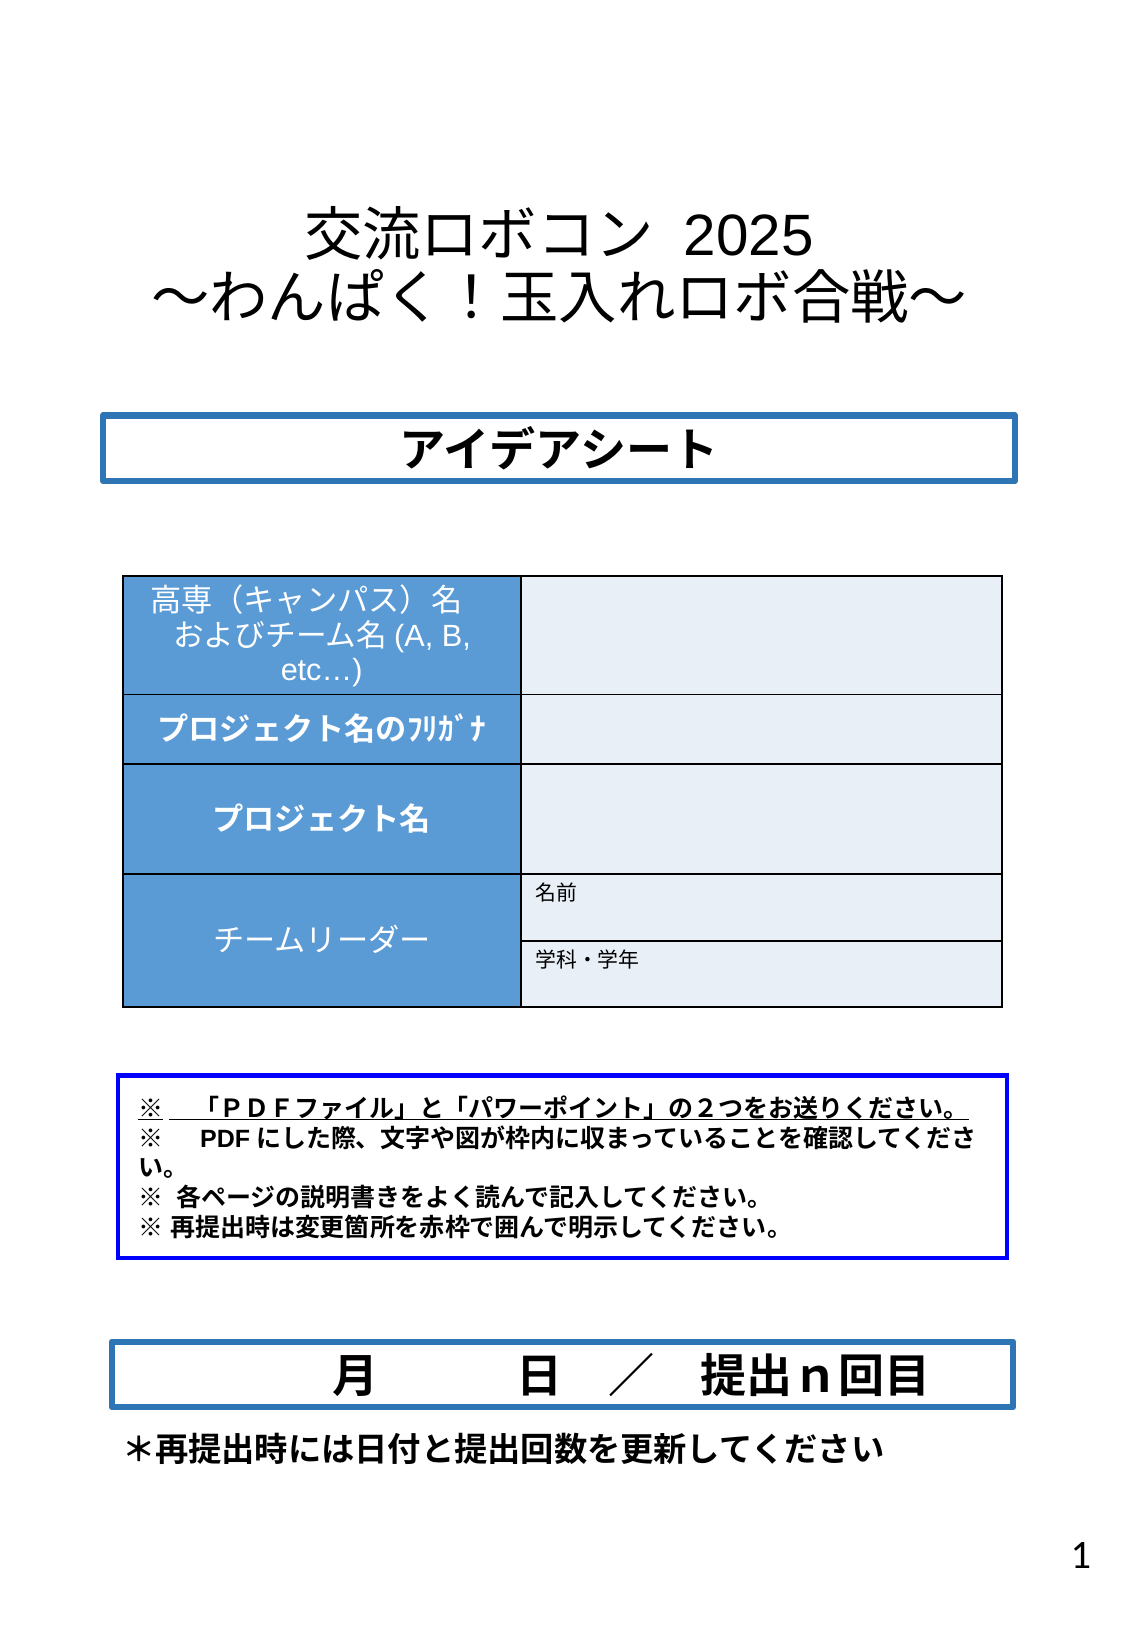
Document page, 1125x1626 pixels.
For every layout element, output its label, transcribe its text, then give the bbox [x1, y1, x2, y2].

table_cell [522, 765, 1001, 873]
table_cell チームリーダー [124, 875, 520, 1006]
text_box アイデアシート [103, 415, 1015, 482]
table_cell 学科・学年 [522, 942, 1001, 1006]
slide_number ‹#› [853, 1509, 1107, 1596]
table_header 高専（キャンパス）名 およびチーム名(A, B, etc…) [124, 577, 520, 694]
table_cell プロジェクト名のﾌﾘｶﾞﾅ [124, 695, 520, 763]
text_box ＊再提出時には日付と提出回数を更新してください [111, 1422, 1007, 1473]
table_cell 名前 [522, 875, 1001, 940]
text_box ※ 「ＰＤＦファイル」と「パワーポイント」の２つをお送りください。 ※ PDFにした際、文字や図が枠内に収まっていることを確認してください。 ※ 各ページの説明書きをよく読んで記入してください。 ※ 再提出時は変更箇所を赤枠で囲んで明示してください。 [118, 1075, 1007, 1259]
table_cell [522, 695, 1001, 763]
table_cell プロジェクト名 [124, 765, 520, 873]
text_box 月 日 ／ 提出ｎ回目 [111, 1341, 1014, 1408]
text_box 交流ロボコン 2025 ～わんぱく！玉入れロボ合戦～ [113, 168, 1005, 368]
table_header [522, 577, 1001, 694]
